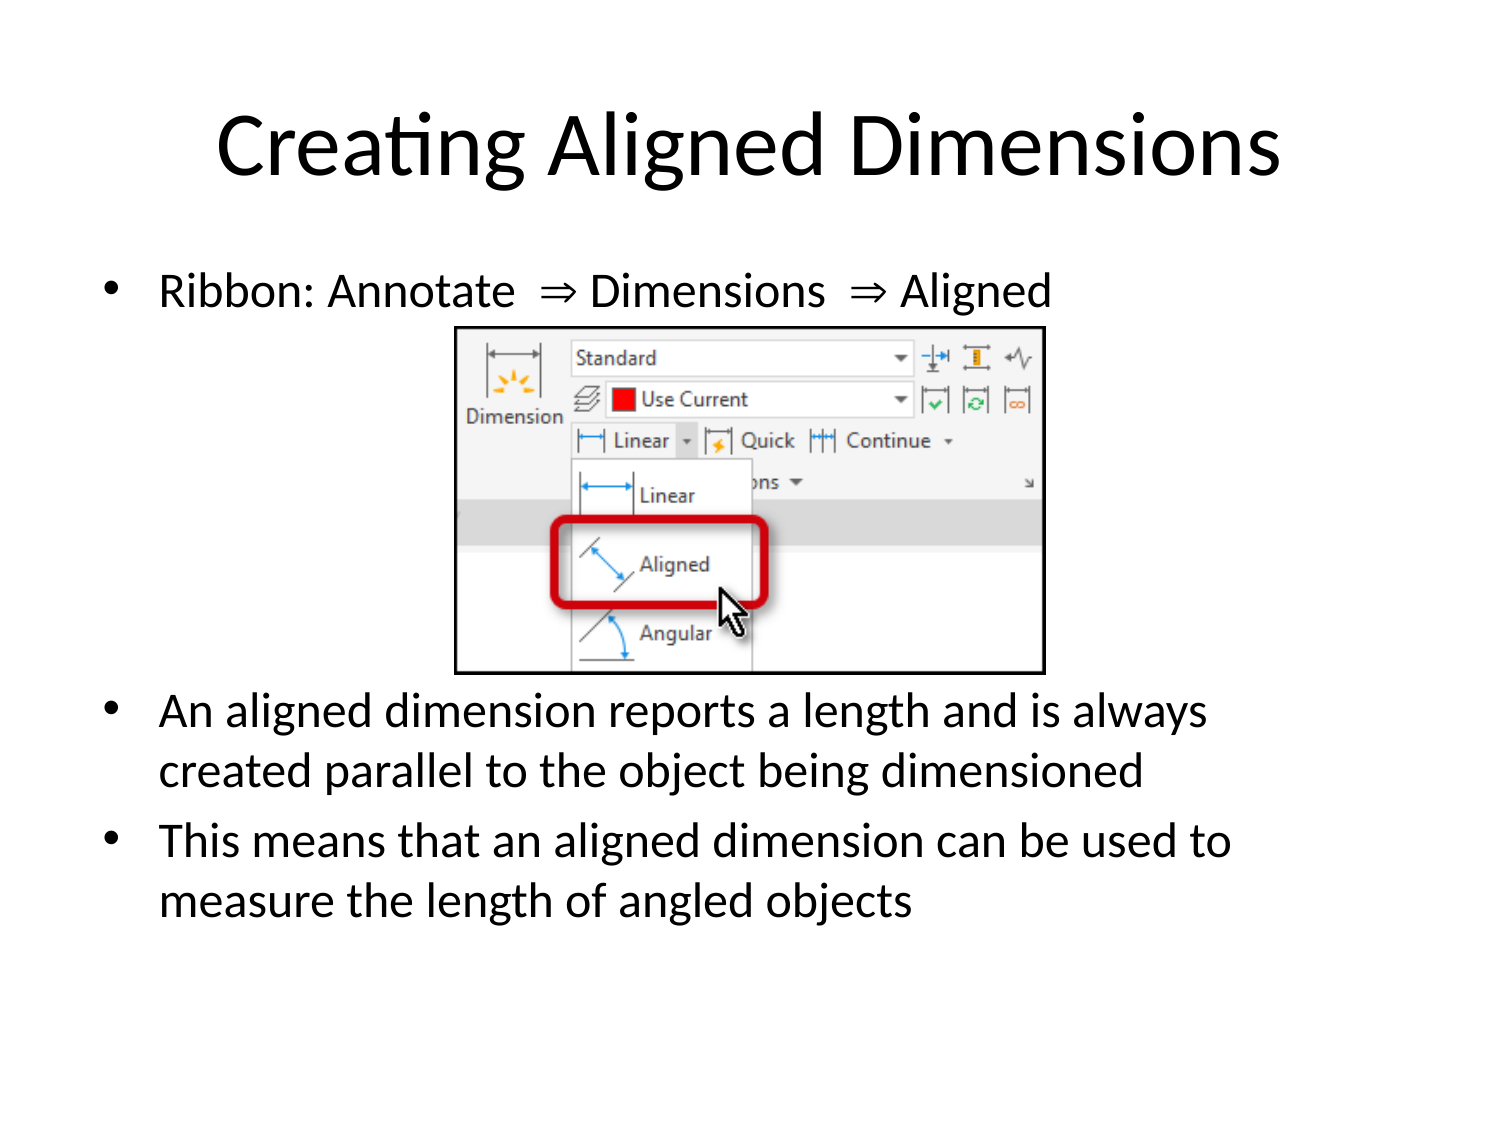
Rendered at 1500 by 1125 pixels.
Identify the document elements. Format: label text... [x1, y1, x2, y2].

picture [454, 325, 1046, 676]
title Creating Aligned Dimensions [75, 45, 1425, 233]
list Ribbon: Annotate  Dimensions  Aligned An aligned dimension reports a length and is always created parallel to the object being dimensioned This means that an aligned dimension can be used to measure the length of angled objects [87, 249, 1313, 1100]
